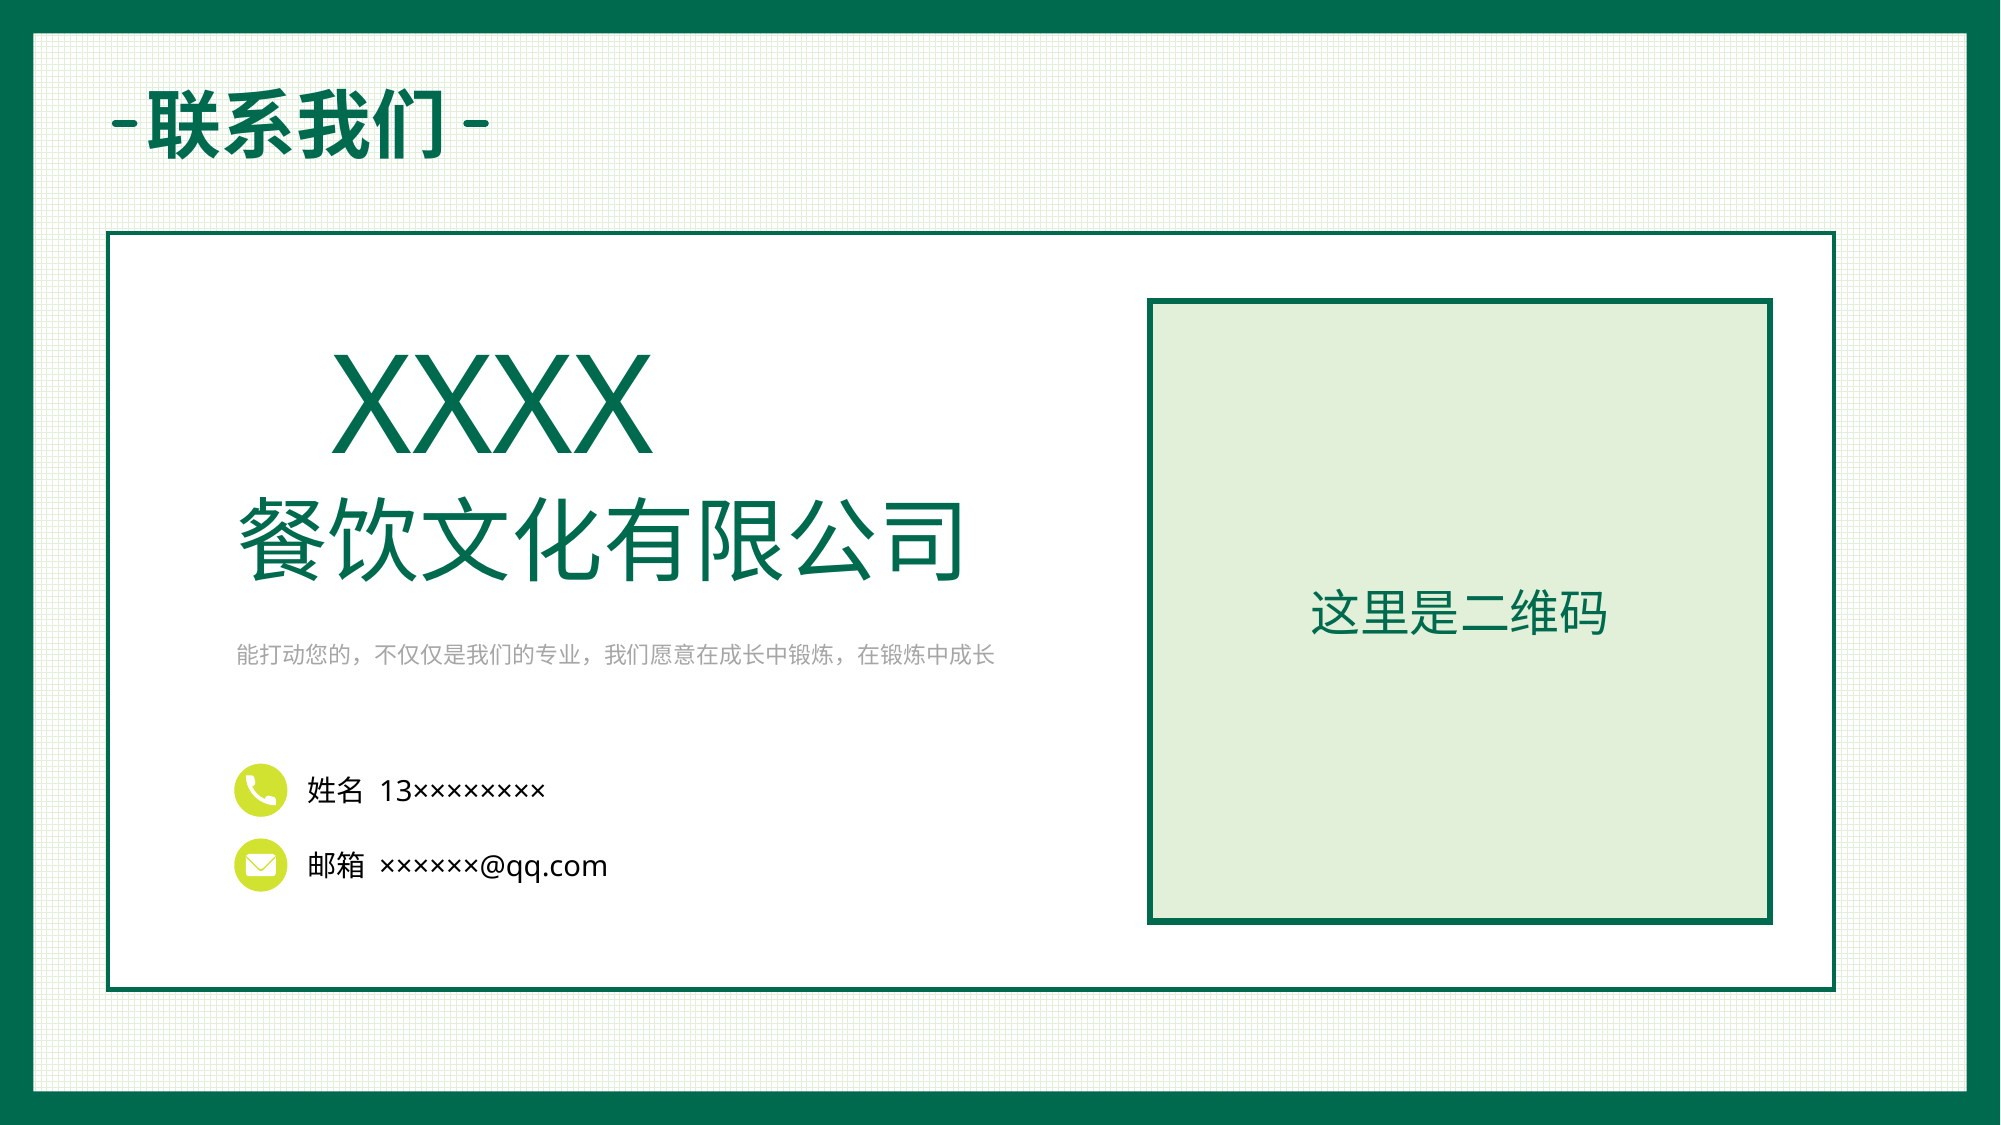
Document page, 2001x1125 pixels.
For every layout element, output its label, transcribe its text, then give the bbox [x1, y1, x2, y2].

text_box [234, 763, 592, 817]
text_box 这里是二维码 [1149, 300, 1771, 922]
list 联系我们 [146, 77, 455, 169]
text_box 餐饮文化有限公司 [236, 482, 1014, 593]
text_box [107, 232, 1835, 991]
text_box XXXX [331, 315, 654, 481]
text_box 能打动您的，不仅仅是我们的专业，我们愿意在成长中锻炼，在锻炼中成长 [236, 632, 1048, 669]
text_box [234, 838, 690, 892]
